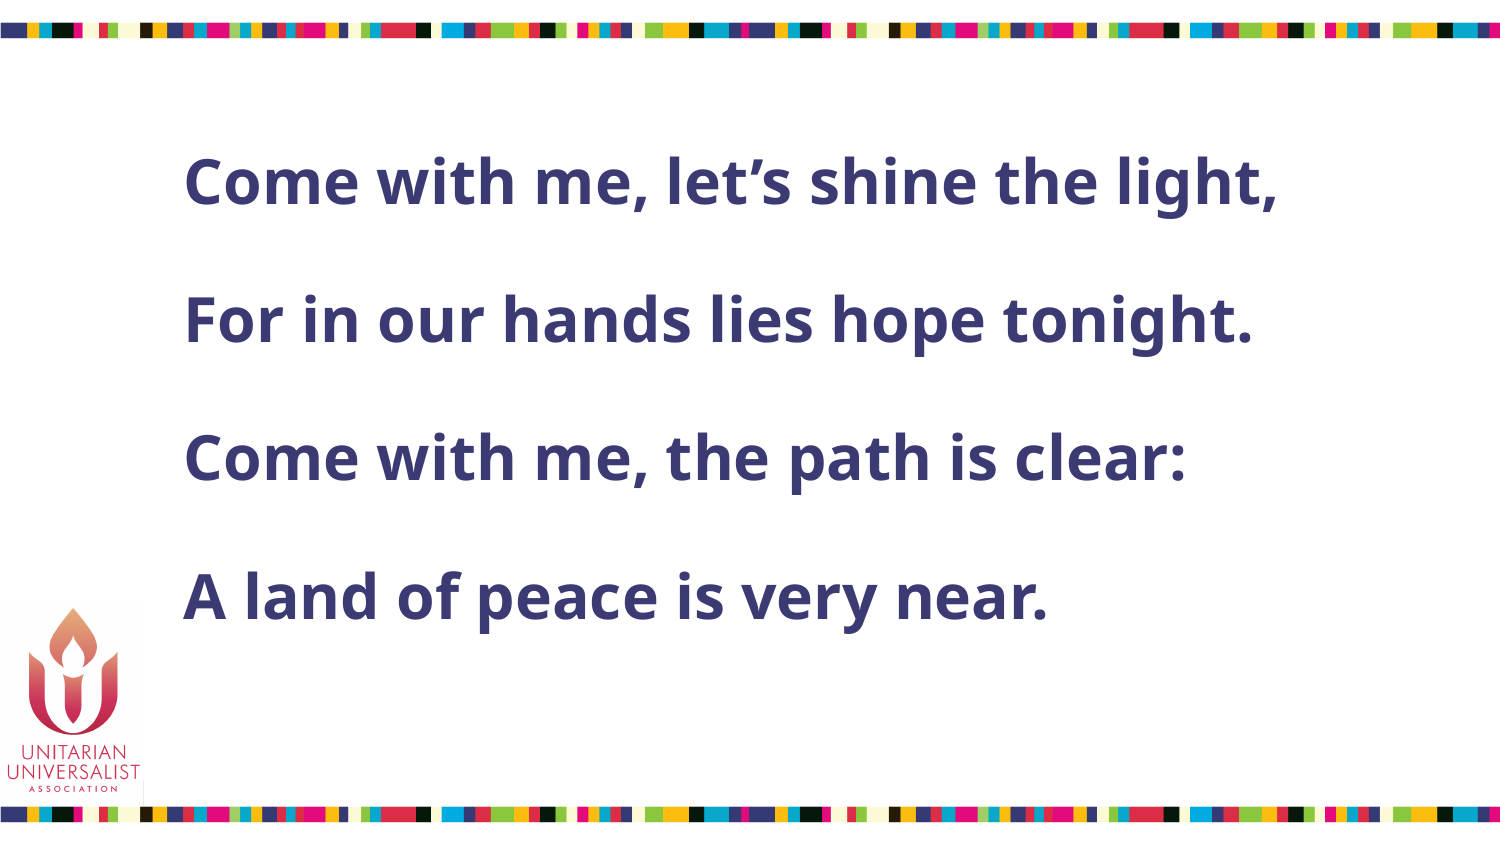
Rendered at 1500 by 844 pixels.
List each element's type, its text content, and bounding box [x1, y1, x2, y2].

picture [0, 600, 1500, 824]
text_box Come with me, let’s shine the light, For in our hands lies hope tonight. Come with me, the path is clear: A land of peace is very near. [168, 115, 1500, 647]
picture [0, 22, 1500, 40]
